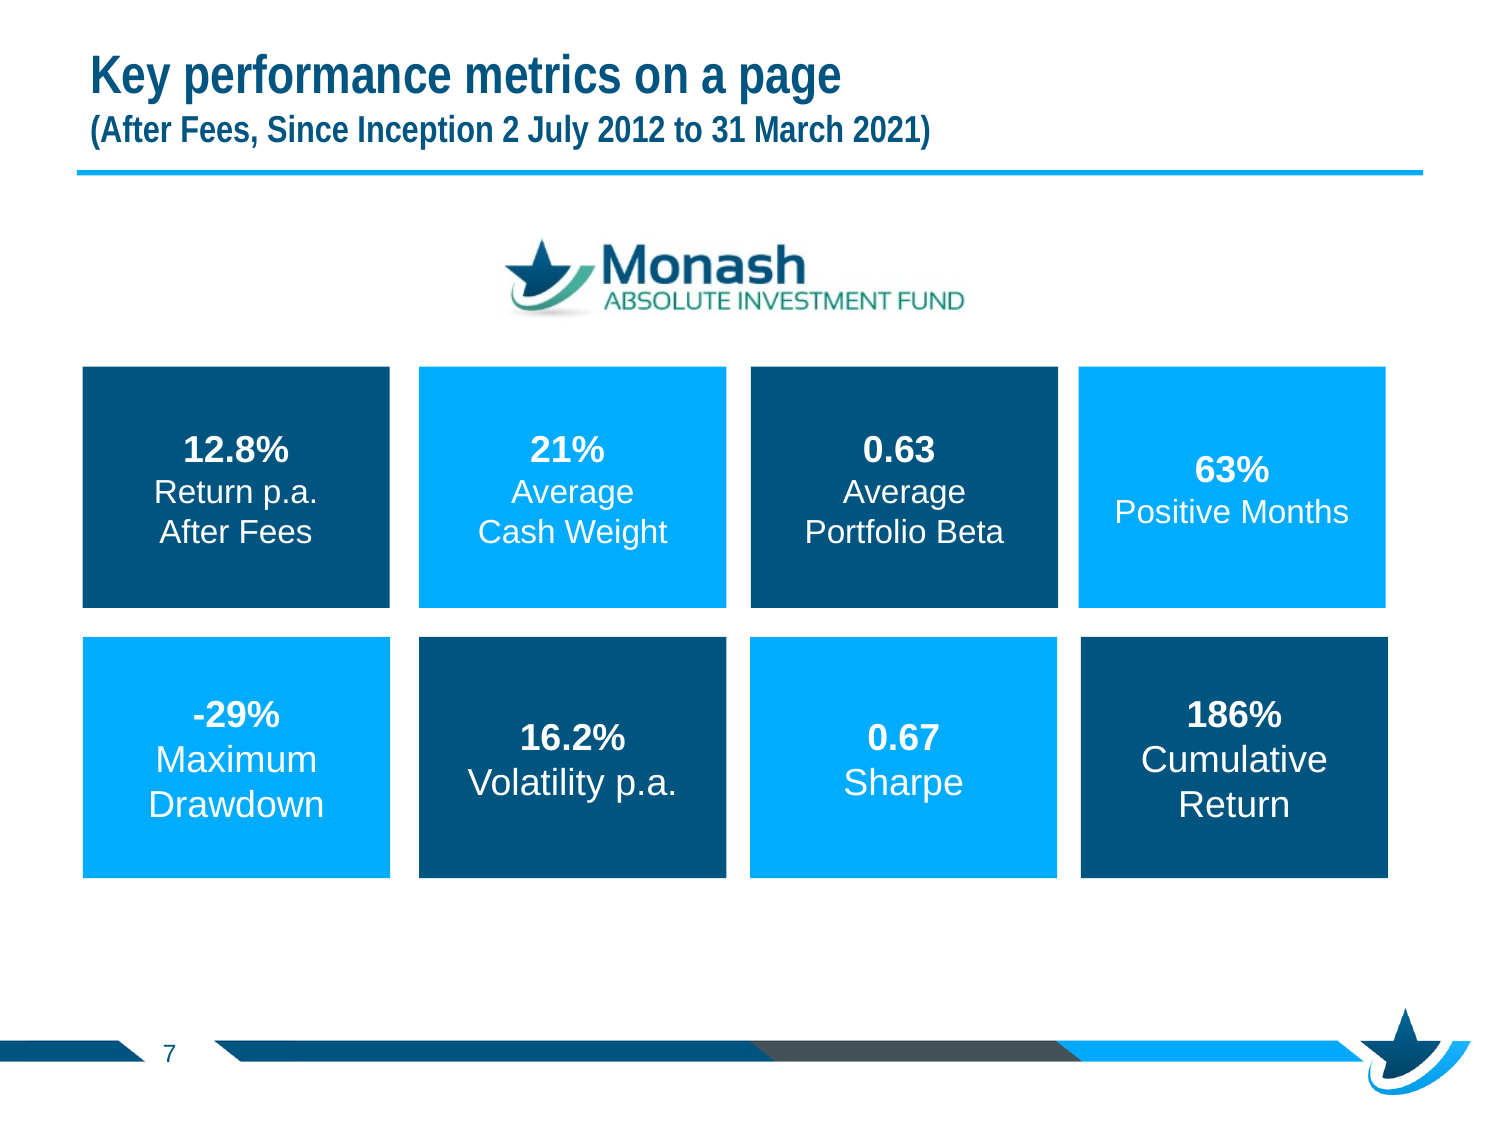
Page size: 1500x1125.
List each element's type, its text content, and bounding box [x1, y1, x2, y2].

text_box 16.2% Volatility p.a. [417, 635, 728, 880]
text_box 0.63 Average Portfolio Beta [749, 365, 1060, 610]
text_box -29% Maximum Drawdown [81, 635, 392, 880]
picture [0, 0, 1500, 1125]
title Key performance metrics on a page (After Fees, Since Inception 2 July 2012 to 31 March 2021) [75, 35, 1425, 154]
text_box 0.67 Sharpe [748, 635, 1059, 880]
text_box 63% Positive Months [1076, 365, 1388, 610]
text_box 12.8% Return p.a. After Fees [81, 365, 392, 610]
text_box 186% Cumulative Return [1079, 635, 1390, 880]
text_box 21% Average Cash Weight [417, 365, 728, 610]
slide_number 7 [147, 1016, 498, 1089]
